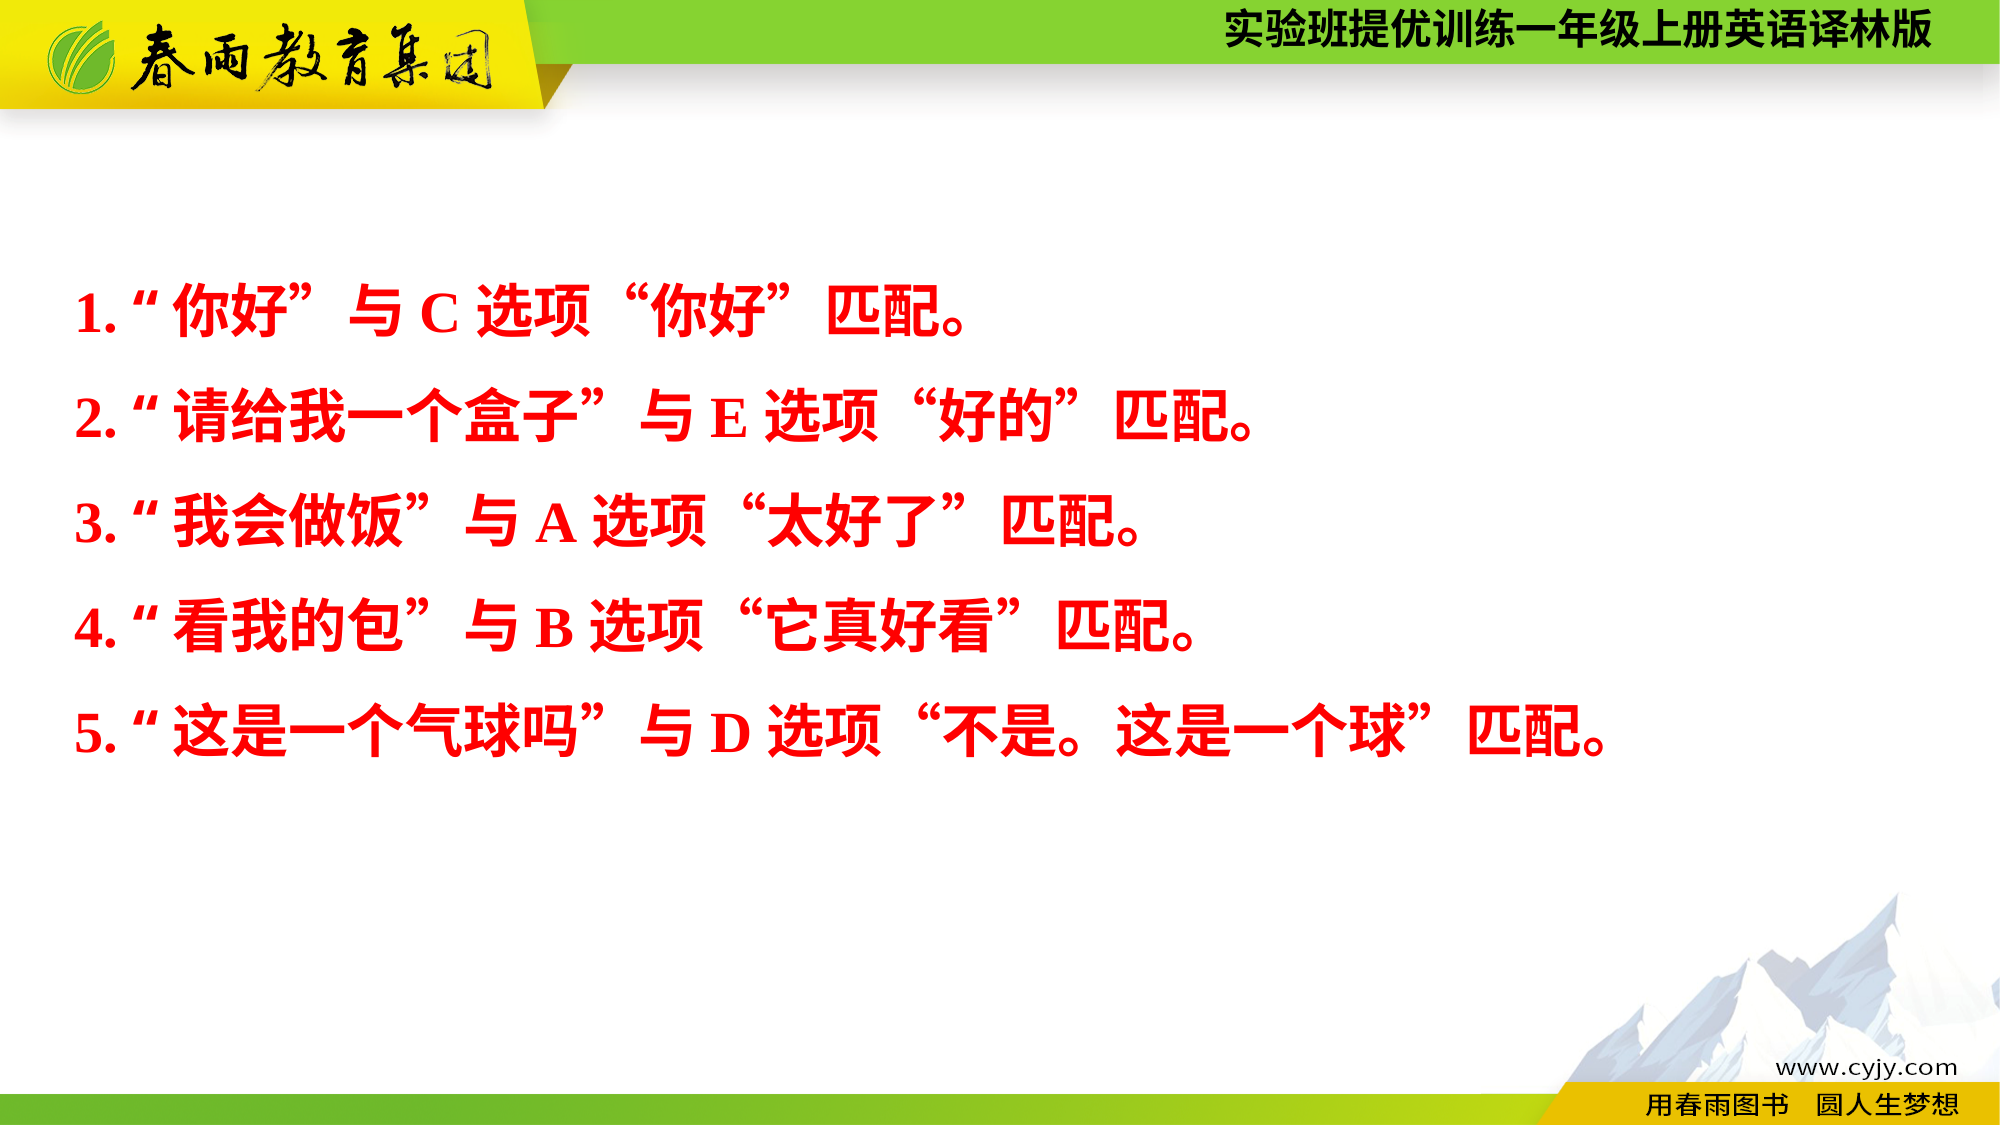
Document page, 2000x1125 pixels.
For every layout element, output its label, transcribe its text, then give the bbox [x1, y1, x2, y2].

list 1. “你好”与C选项“你好”匹配。 2. “请给我一个盒子”与E选项“好的”匹配。 3. “我会做饭”与A选项“太好了”匹配。 4. “看我的包”与B选项“它真好看”匹配。 5. “这是一个气球吗”与D选项“不是。这是一个球”匹配。 [59, 231, 1944, 764]
picture [0, 0, 2000, 1125]
